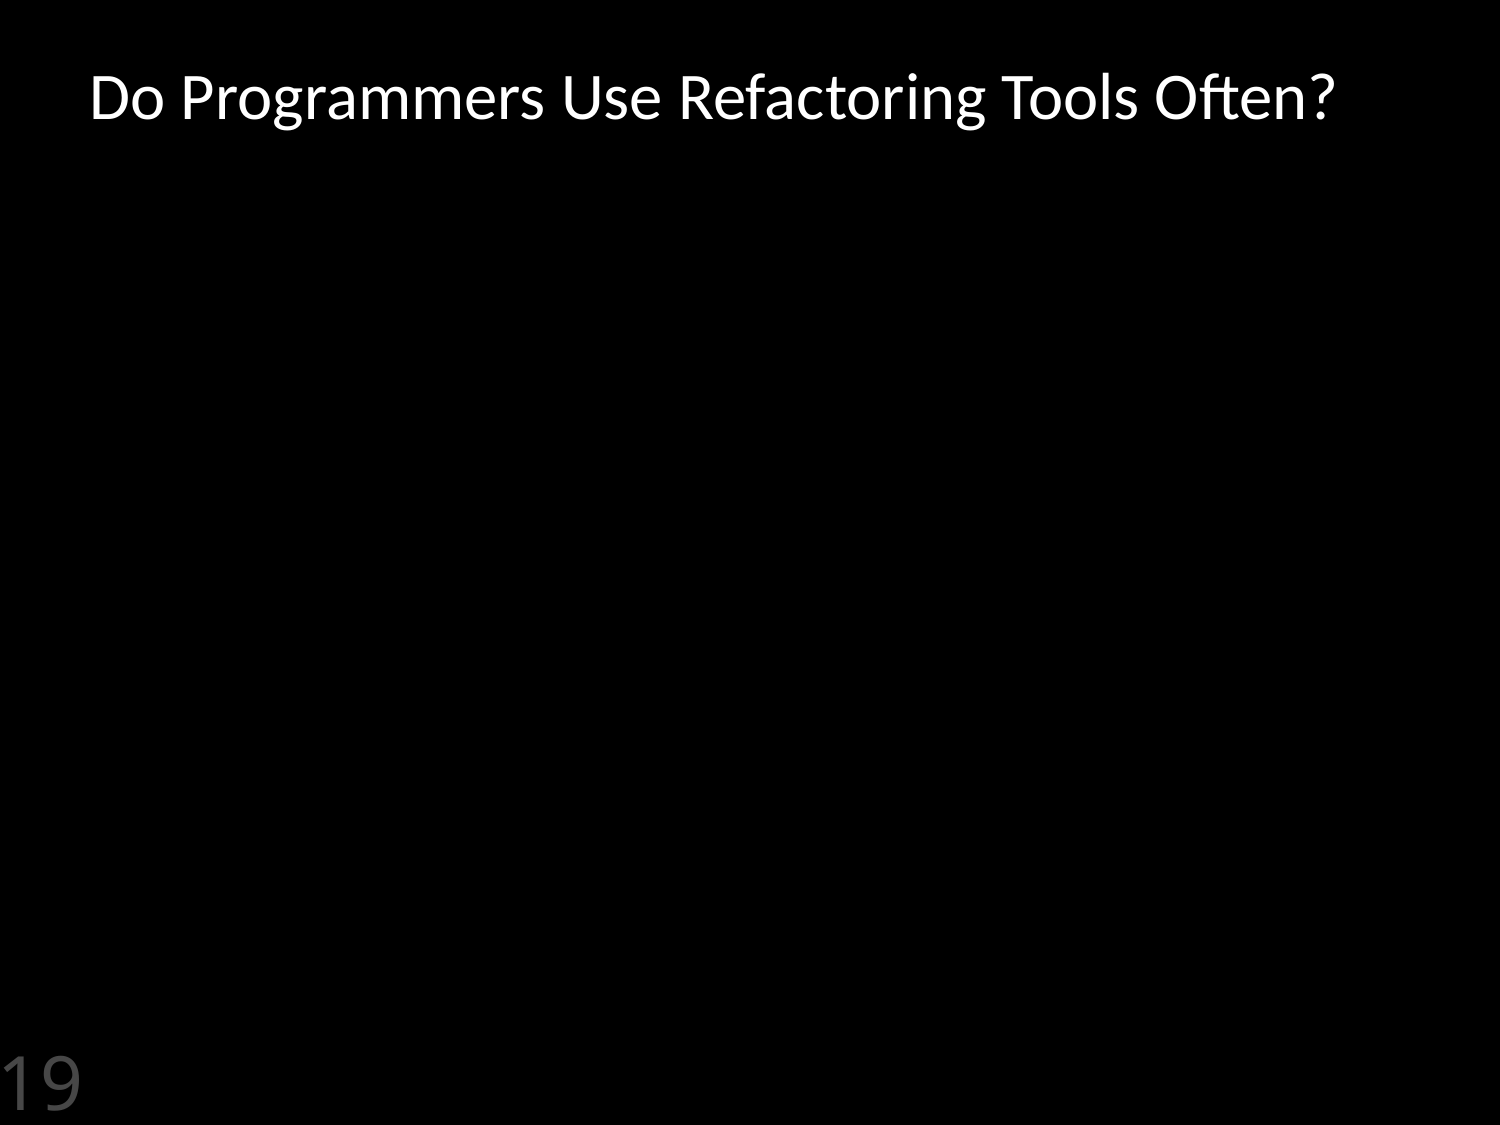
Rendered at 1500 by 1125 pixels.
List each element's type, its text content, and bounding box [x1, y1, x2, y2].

text_box Do Programmers Use Refactoring Tools Often? [74, 45, 1386, 138]
slide_number 19 [0, 1059, 348, 1125]
